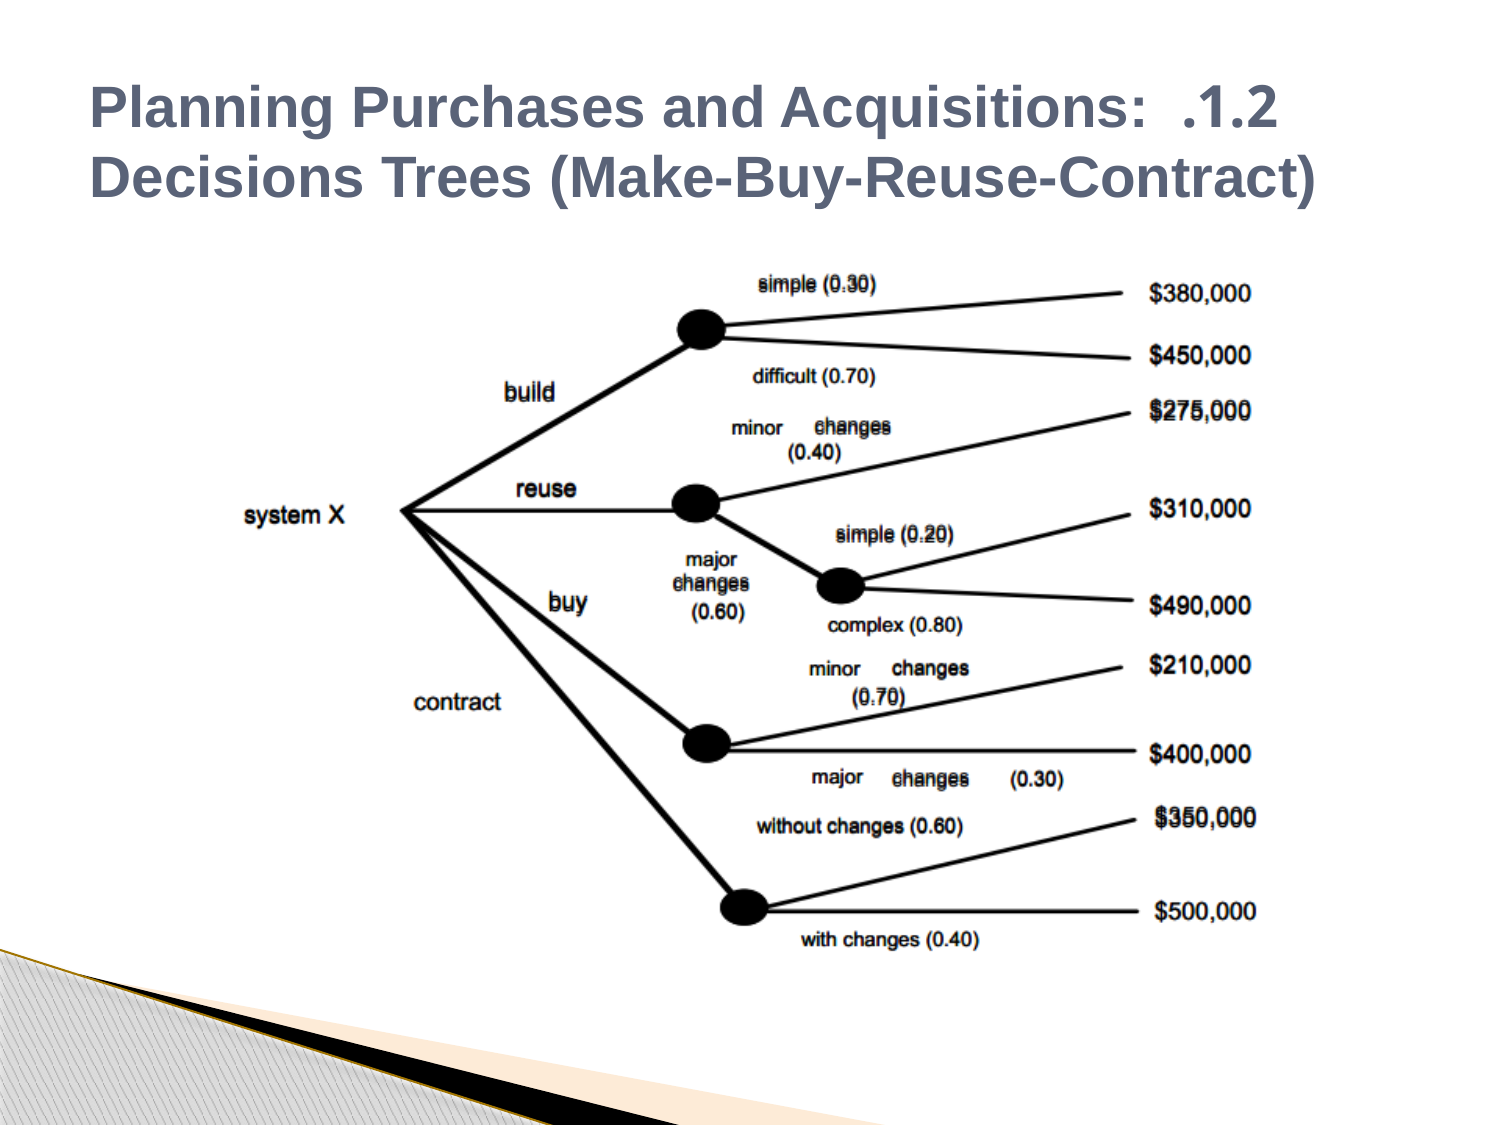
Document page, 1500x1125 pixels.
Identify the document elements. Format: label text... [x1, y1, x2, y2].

title 1.2. Planning Purchases and Acquisitions: Decisions Trees (Make-Buy-Reuse-Contract) [75, 45, 1425, 233]
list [213, 244, 1287, 984]
